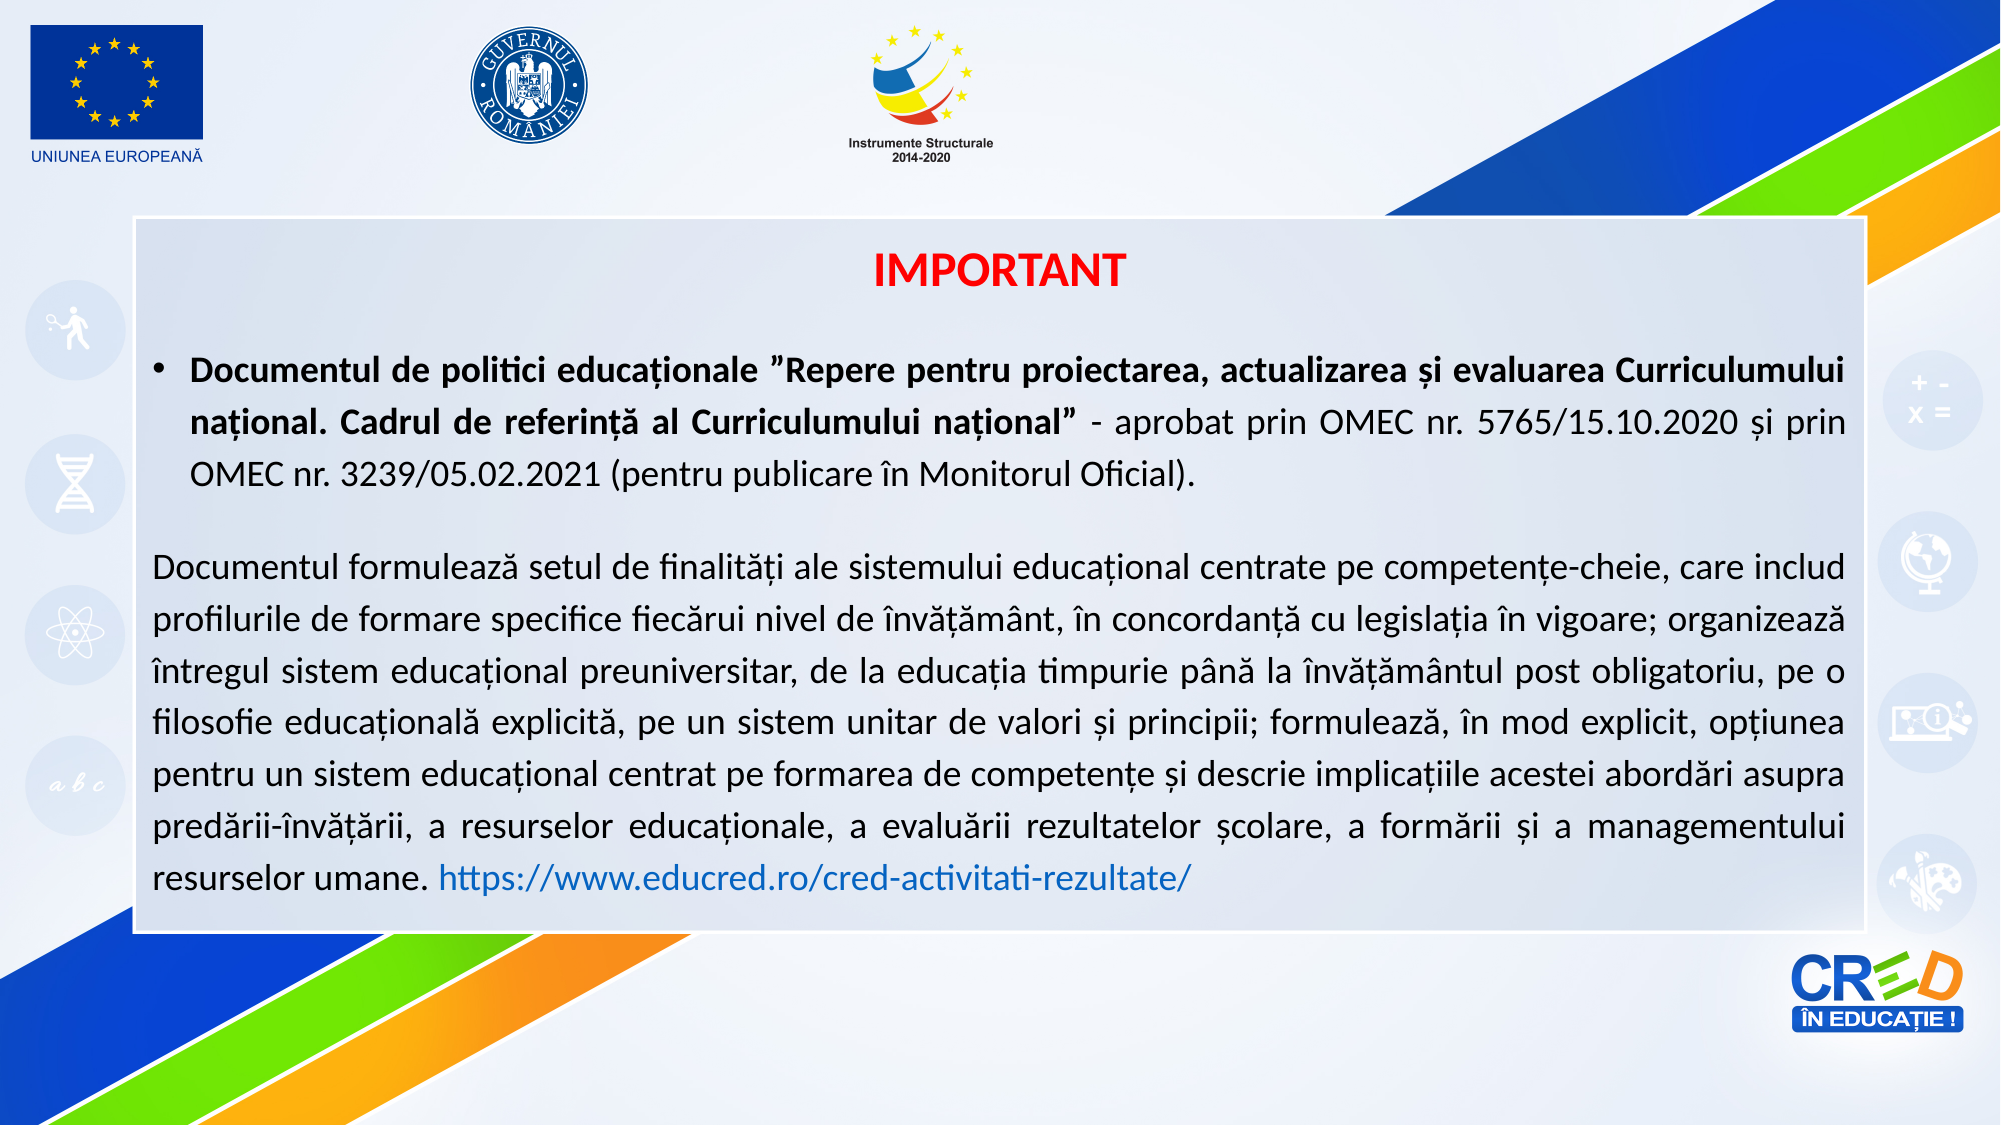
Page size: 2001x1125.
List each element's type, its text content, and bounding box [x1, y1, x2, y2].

picture [0, 0, 2001, 1125]
list IMPORTANT Documentul de politici educaționale ”Repere pentru proiectarea, actualizarea și evaluarea Curriculumului național. Cadrul de referință al Curriculumului național” - aprobat prin OMEC nr. 5765/15.10.2020 și prin OMEC nr. 3239/05.02.2021 (pentru publicare în Monitorul Oficial). Documentul formulează setul de finalități ale sistemului educațional centrate pe competențe-cheie, care includ profilurile de formare specifice fiecărui nivel de învățământ, în concordanță cu legislația în vigoare; organizează întregul sistem educațional preuniversitar, de la educația timpurie până la învățământul post obligatoriu, pe o filosofie educațională explicită, pe un sistem unitar de valori și principii; formulează, în mod explicit, opțiunea pentru un sistem educațional centrat pe formarea de competențe și descrie implicațiile acestei abordări asupra predării-învățării, a resurselor educaționale, a evaluării rezultatelor școlare, a formării și a managementului resurselor umane. https://www.educred.ro/cred-activitati-rezultate/ [137, 220, 1863, 935]
